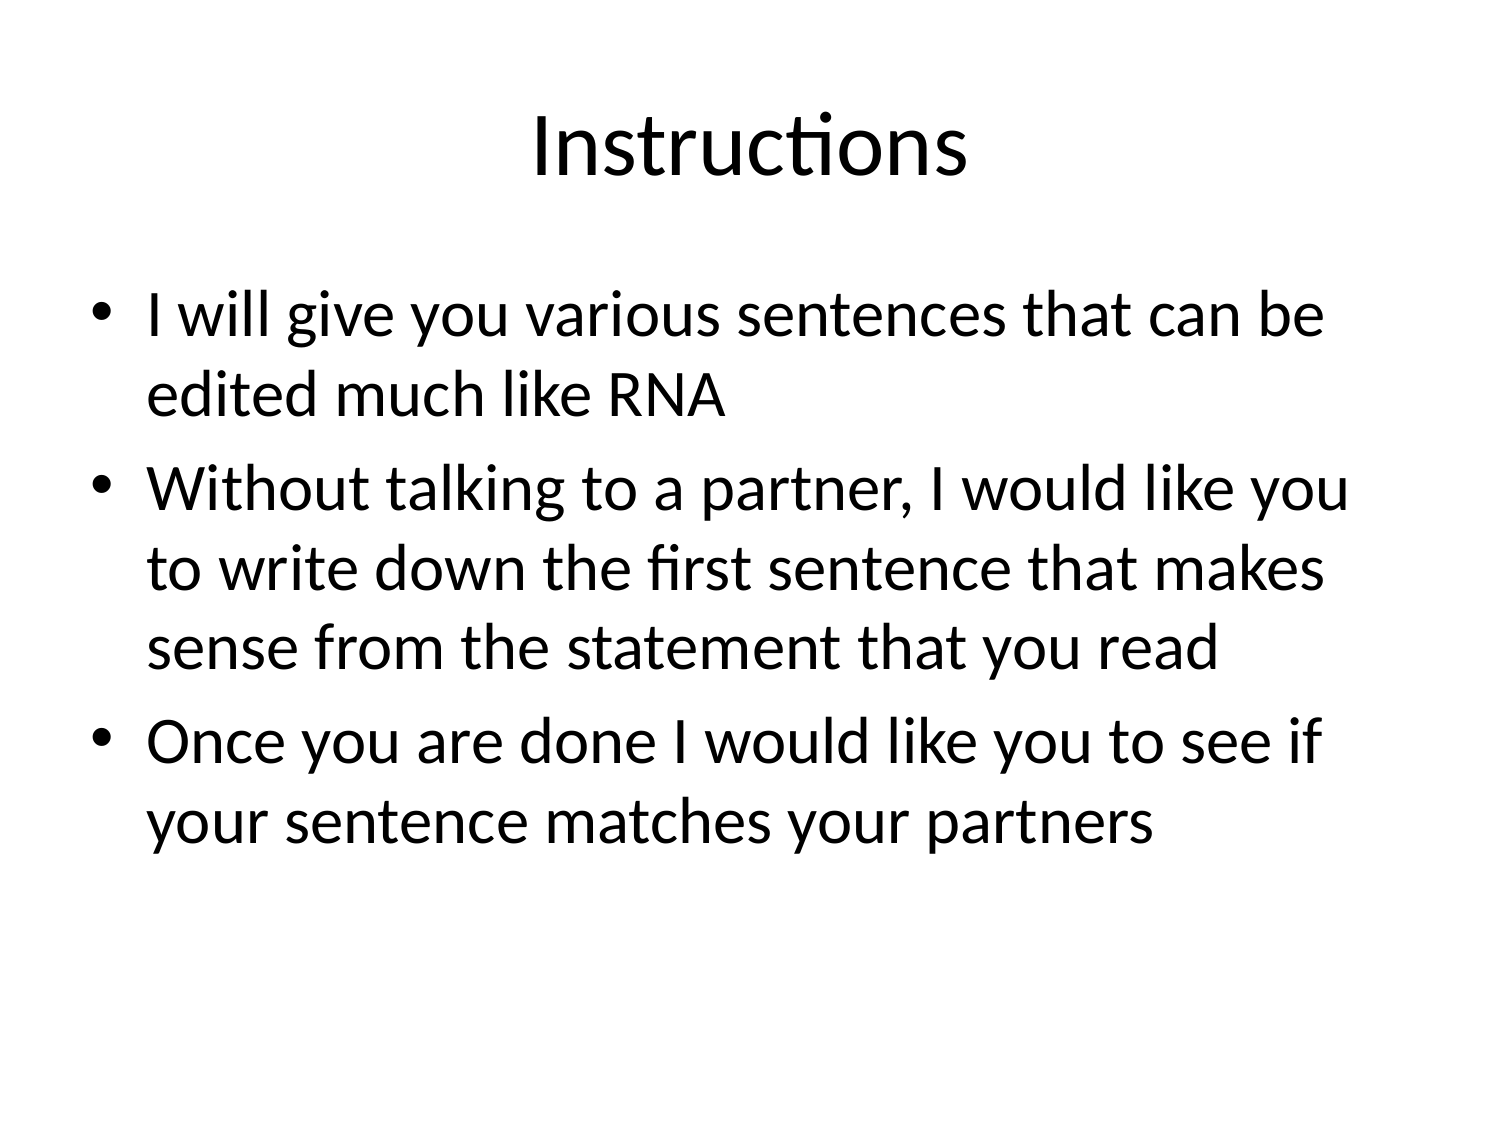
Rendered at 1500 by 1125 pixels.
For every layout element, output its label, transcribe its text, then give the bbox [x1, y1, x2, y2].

title Instructions [75, 45, 1425, 233]
list I will give you various sentences that can be edited much like RNA Without talking to a partner, I would like you to write down the first sentence that makes sense from the statement that you read Once you are done I would like you to see if your sentence matches your partners [75, 262, 1425, 1005]
